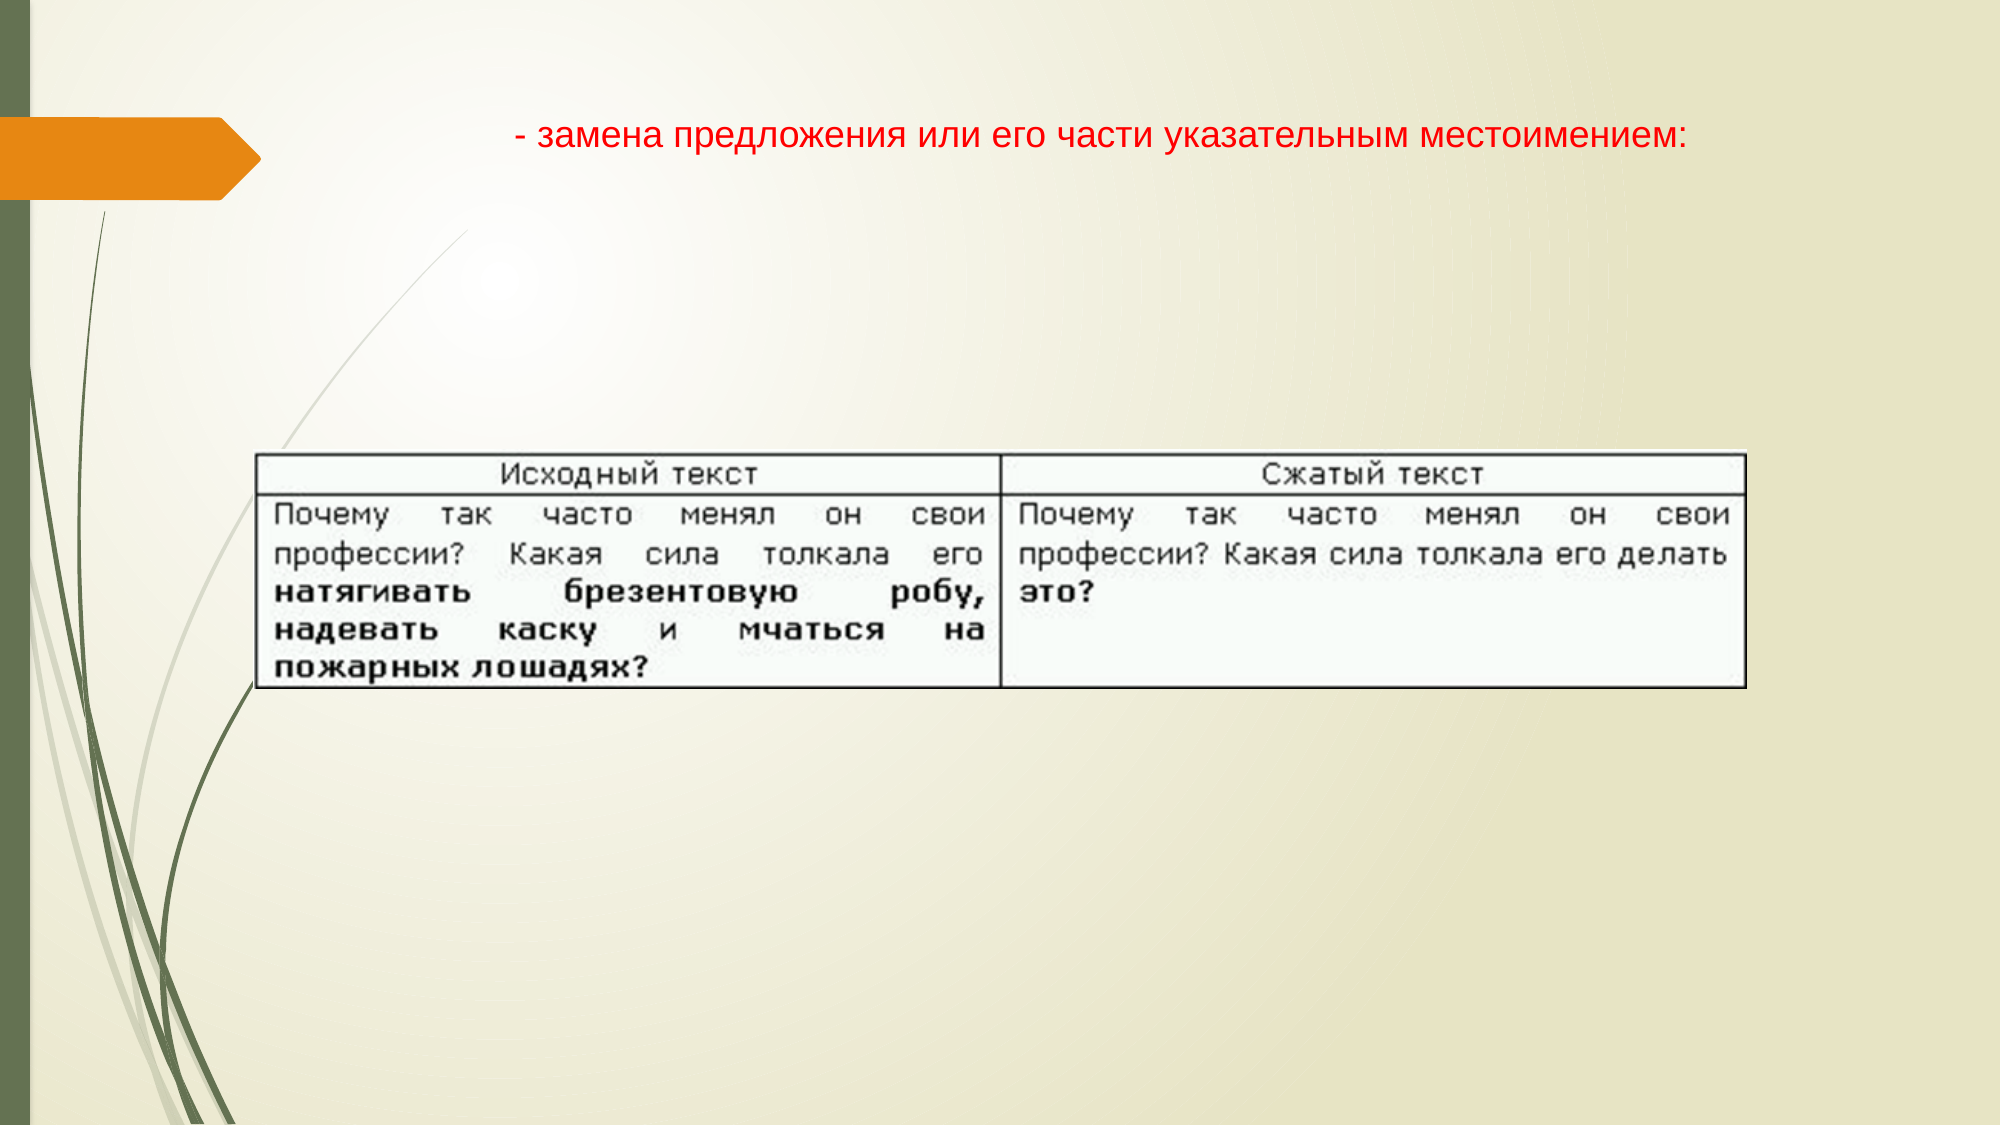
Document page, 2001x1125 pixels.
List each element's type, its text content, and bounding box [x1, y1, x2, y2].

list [253, 449, 1747, 690]
title - замена предложения или его части указательным местоимением: [425, 102, 1888, 313]
